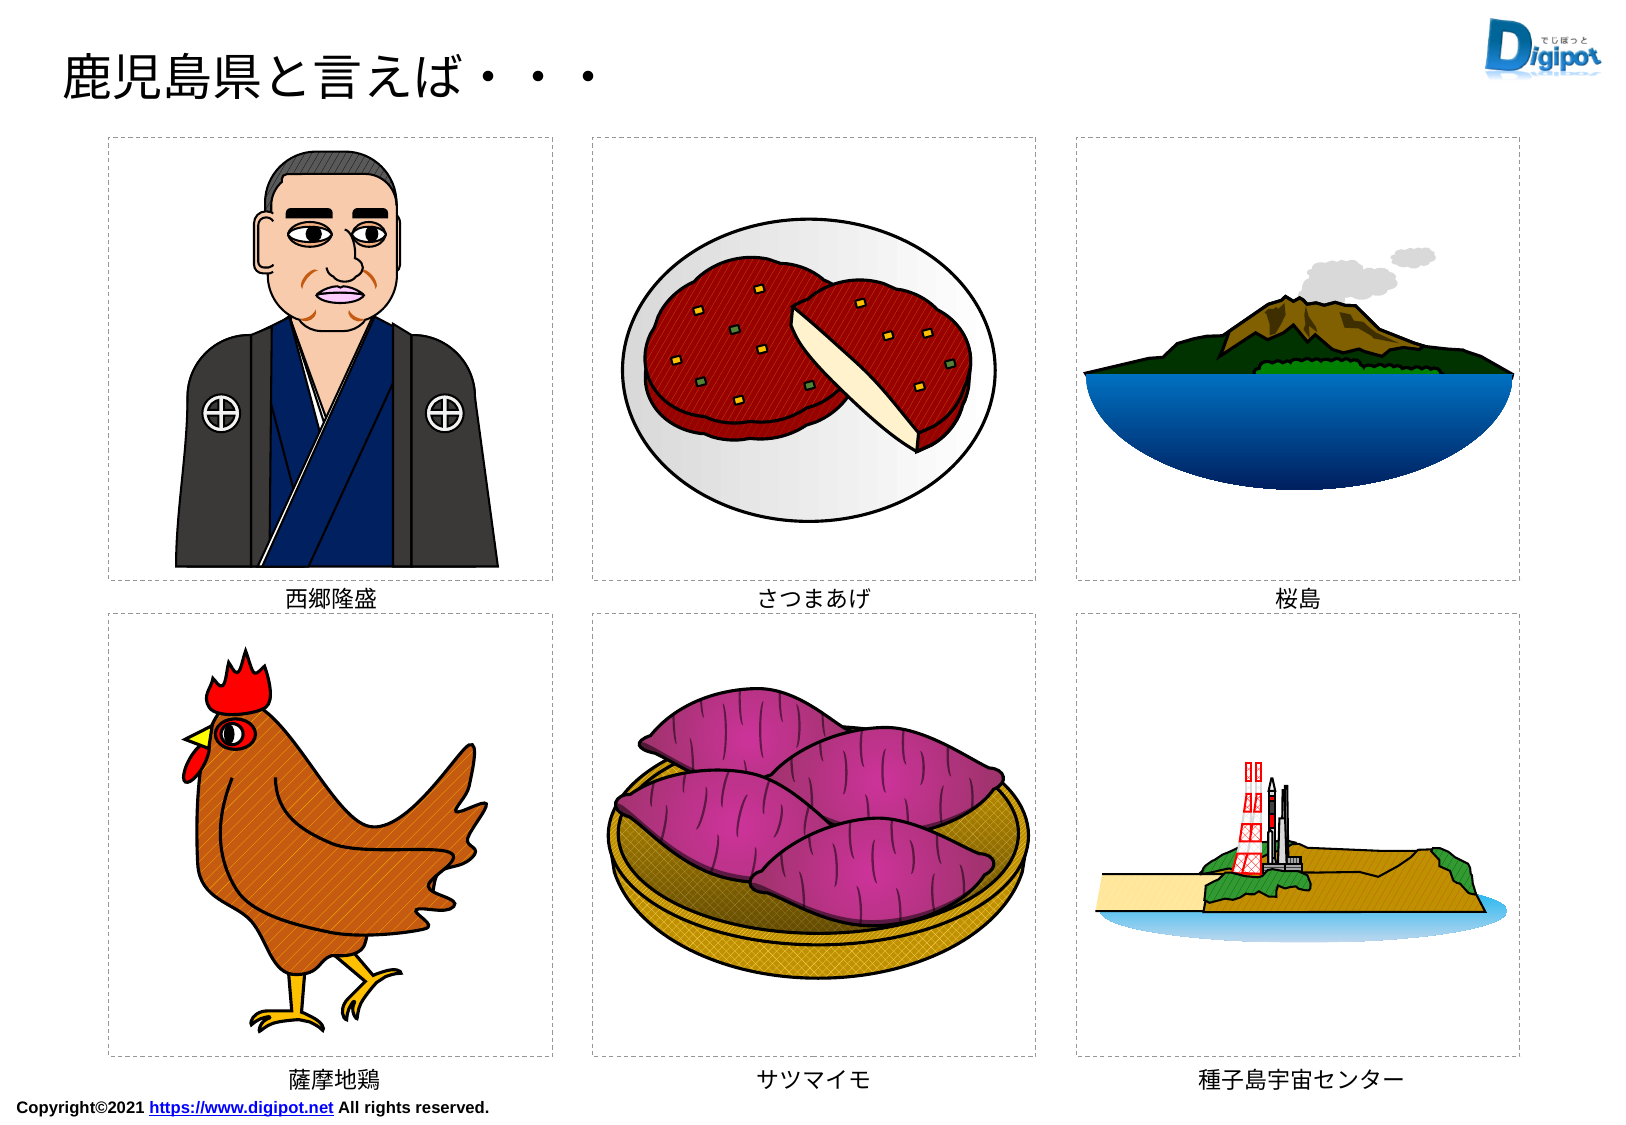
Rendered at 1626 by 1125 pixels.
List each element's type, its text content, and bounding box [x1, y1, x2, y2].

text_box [1085, 247, 1514, 490]
picture [1485, 18, 1602, 82]
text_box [1095, 762, 1508, 943]
text_box 鹿児島県と言えば・・・ [48, 38, 628, 113]
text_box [175, 151, 499, 567]
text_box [185, 650, 487, 1032]
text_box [622, 218, 996, 522]
text_box 西郷隆盛 [104, 577, 558, 620]
text_box 種子島宇宙センター [1075, 1058, 1529, 1101]
text_box 桜島 [1071, 577, 1525, 620]
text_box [607, 688, 1029, 979]
text_box 薩摩地鶏 [107, 1058, 561, 1101]
text_box サツマイモ [587, 1058, 1041, 1101]
text_box さつまあげ [587, 577, 1041, 620]
